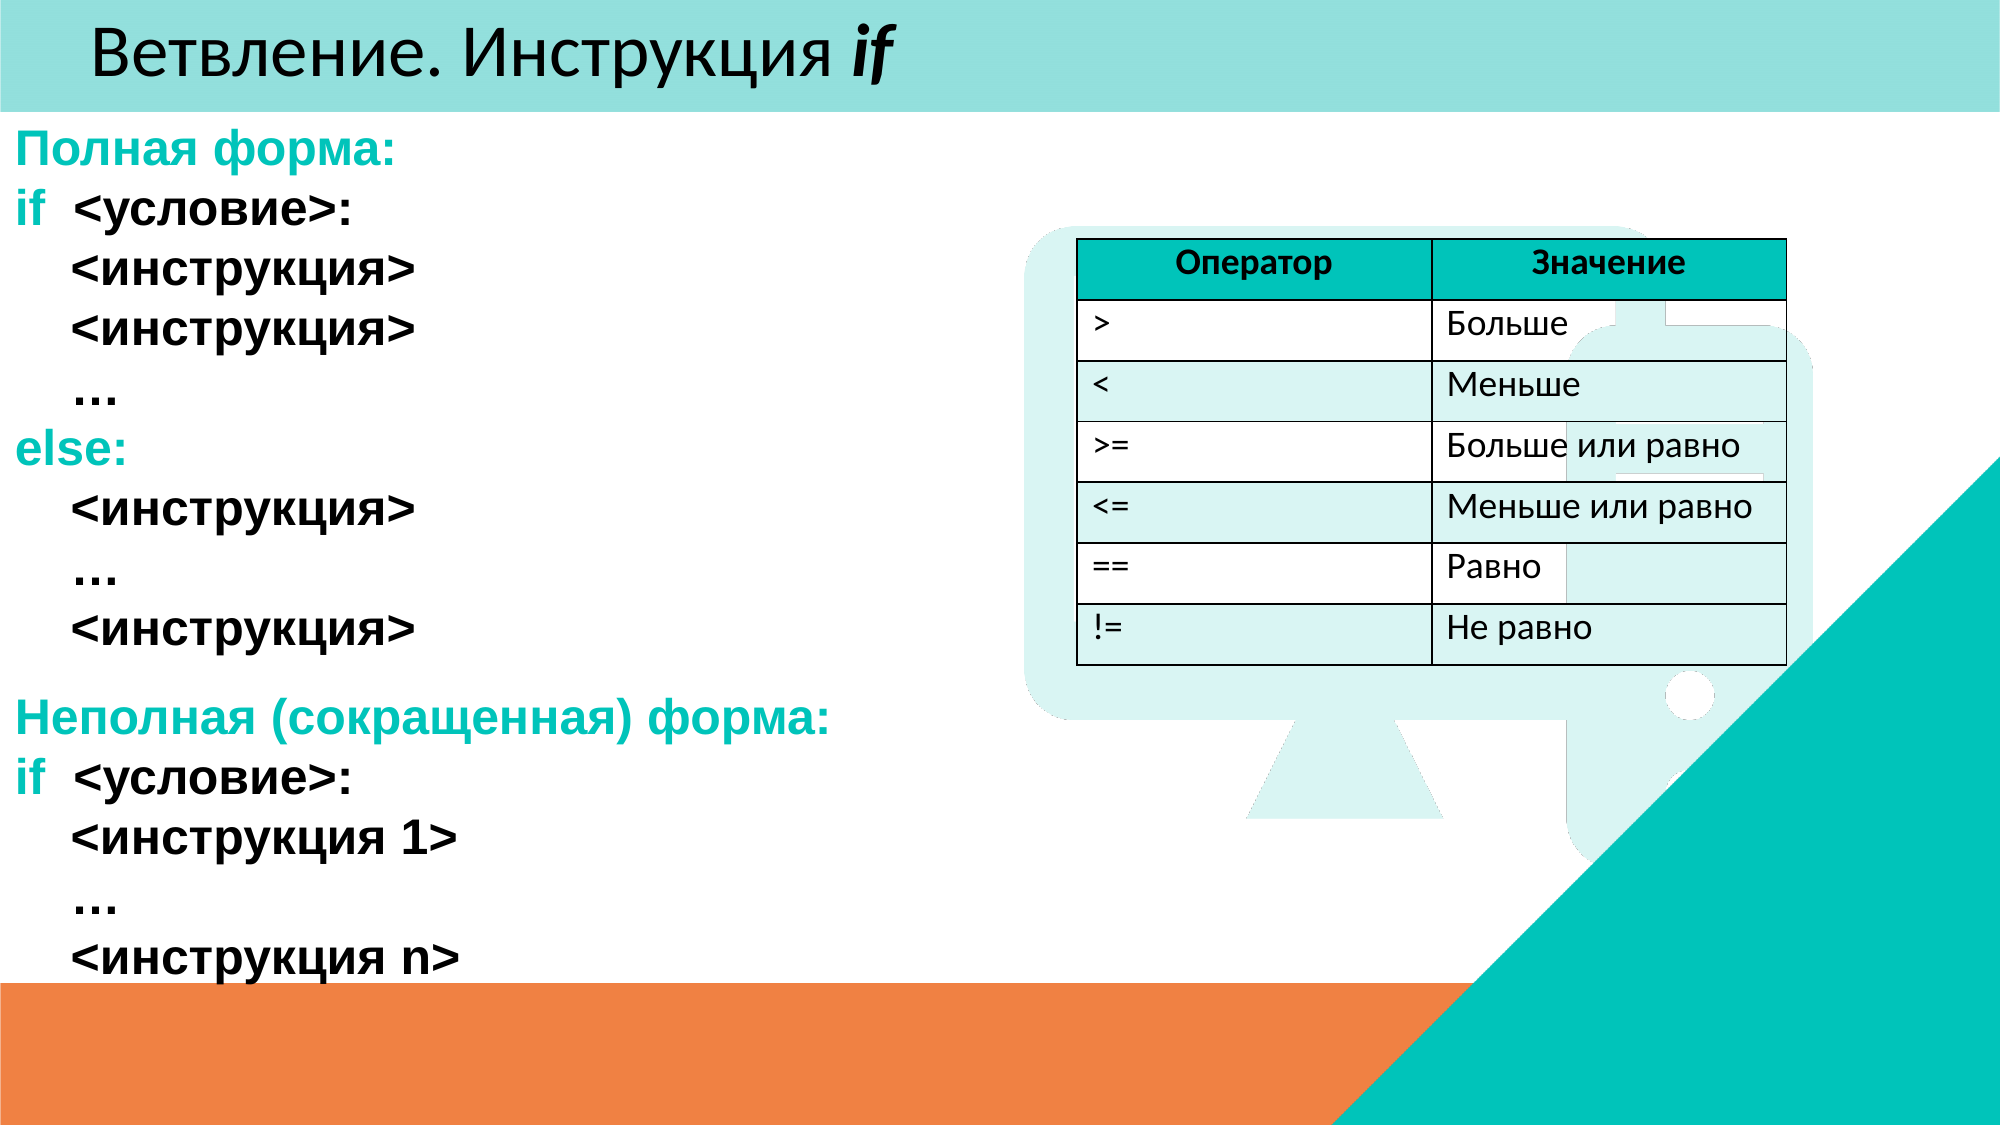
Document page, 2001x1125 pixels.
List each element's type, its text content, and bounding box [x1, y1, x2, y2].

text_box Неполная (сокращенная) форма: if <условие>: <инструкция 1> … <инструкция n> [0, 677, 866, 983]
picture [0, 226, 2000, 1125]
text_box Полная форма: if <условие>: <инструкция> <инструкция> … else: <инструкция> … <инструкция> [0, 112, 866, 664]
picture [0, 0, 2000, 112]
